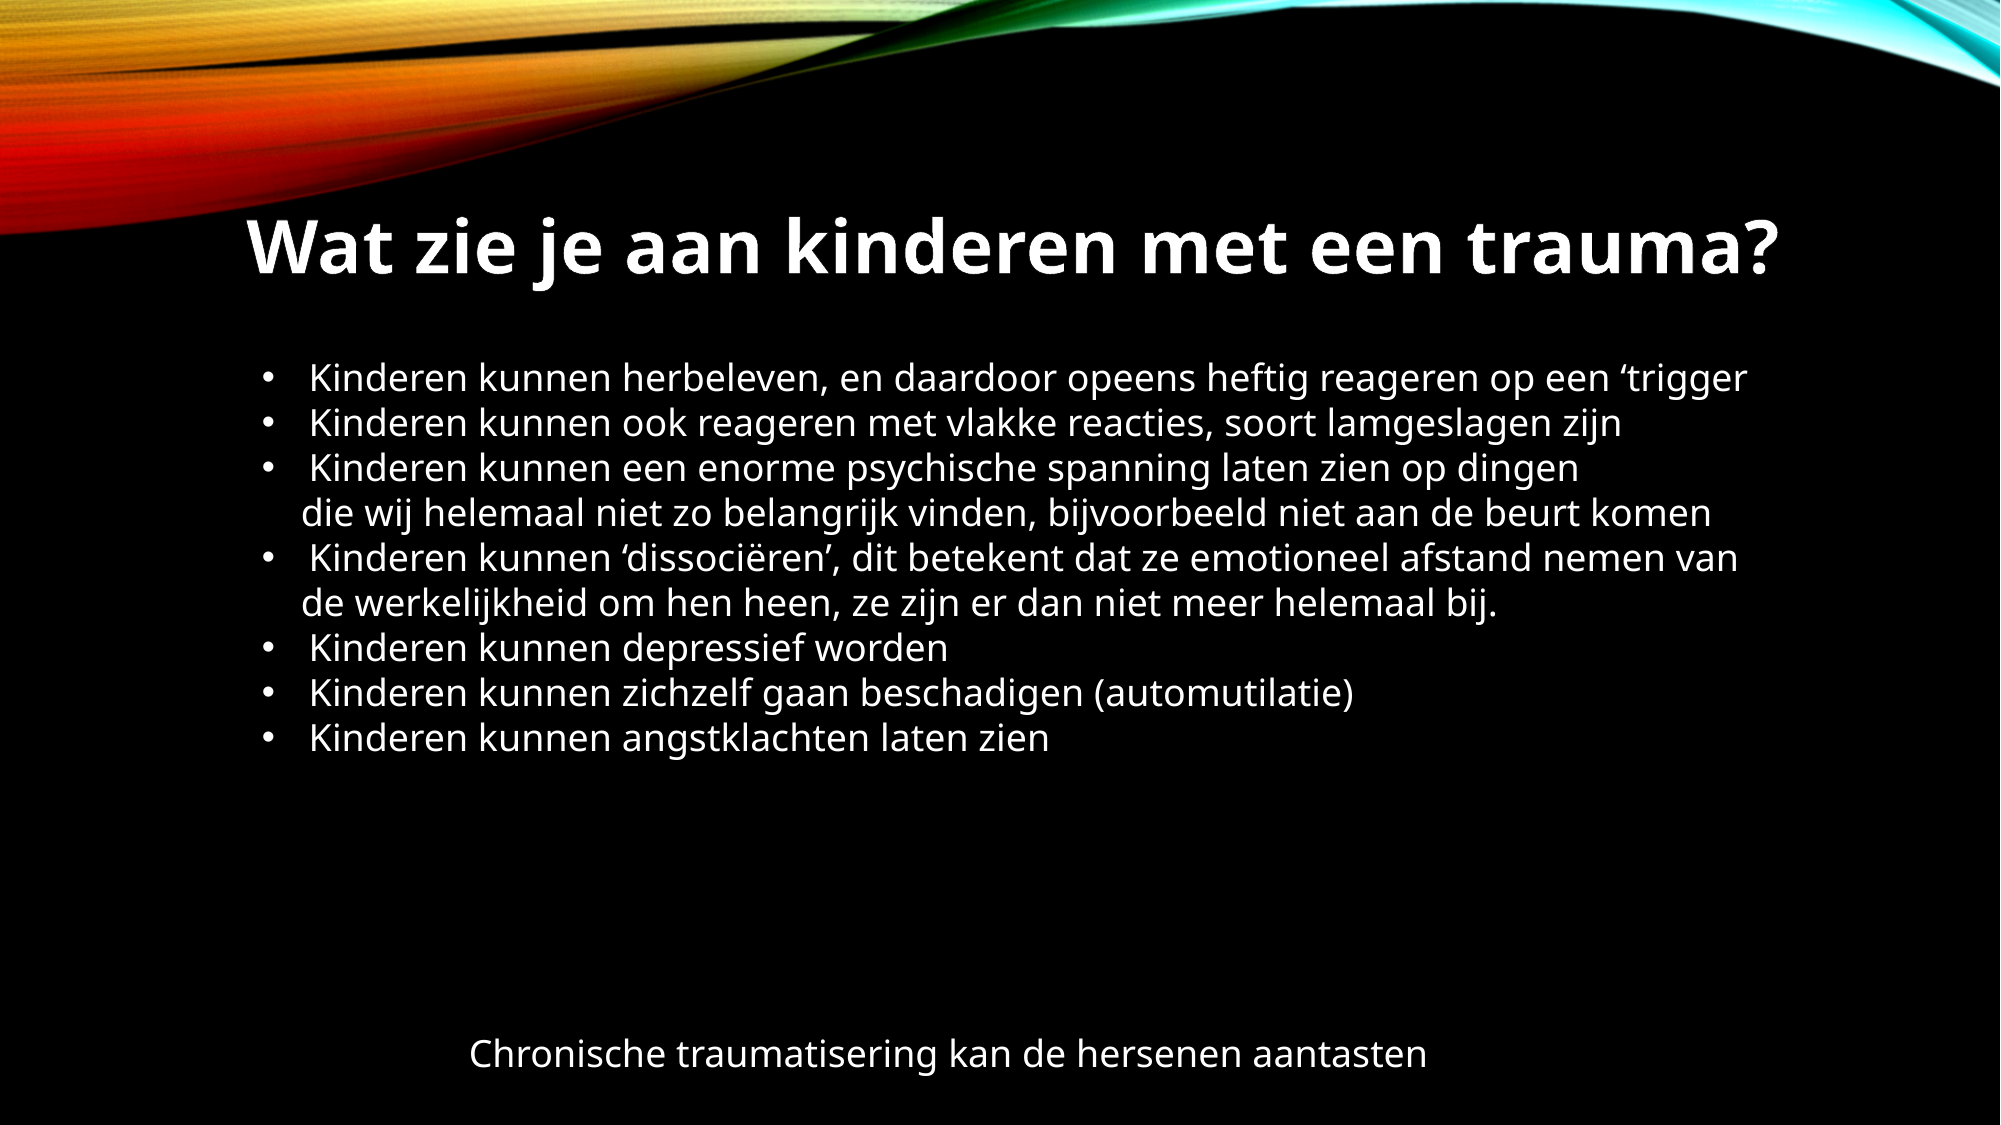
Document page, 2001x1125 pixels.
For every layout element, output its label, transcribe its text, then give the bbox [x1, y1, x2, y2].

picture [0, 0, 2000, 237]
text_box Chronische traumatisering kan de hersenen aantasten [453, 1022, 1444, 1082]
text_box Kinderen kunnen herbeleven, en daardoor opeens heftig reageren op een ‘trigger Kinderen kunnen ook reageren met vlakke reacties, soort lamgeslagen zijn Kinderen kunnen een enorme psychische spanning laten zien op dingen die wij helemaal niet zo belangrijk vinden, bijvoorbeeld niet aan de beurt komen Kinderen kunnen ‘dissociëren’, dit betekent dat ze emotioneel afstand nemen van de werkelijkheid om hen heen, ze zijn er dan niet meer helemaal bij. Kinderen kunnen depressief worden Kinderen kunnen zichzelf gaan beschadigen (automutilatie) Kinderen kunnen angstklachten laten zien [247, 346, 1766, 812]
text_box Wat zie je aan kinderen met een trauma? [231, 191, 1816, 296]
